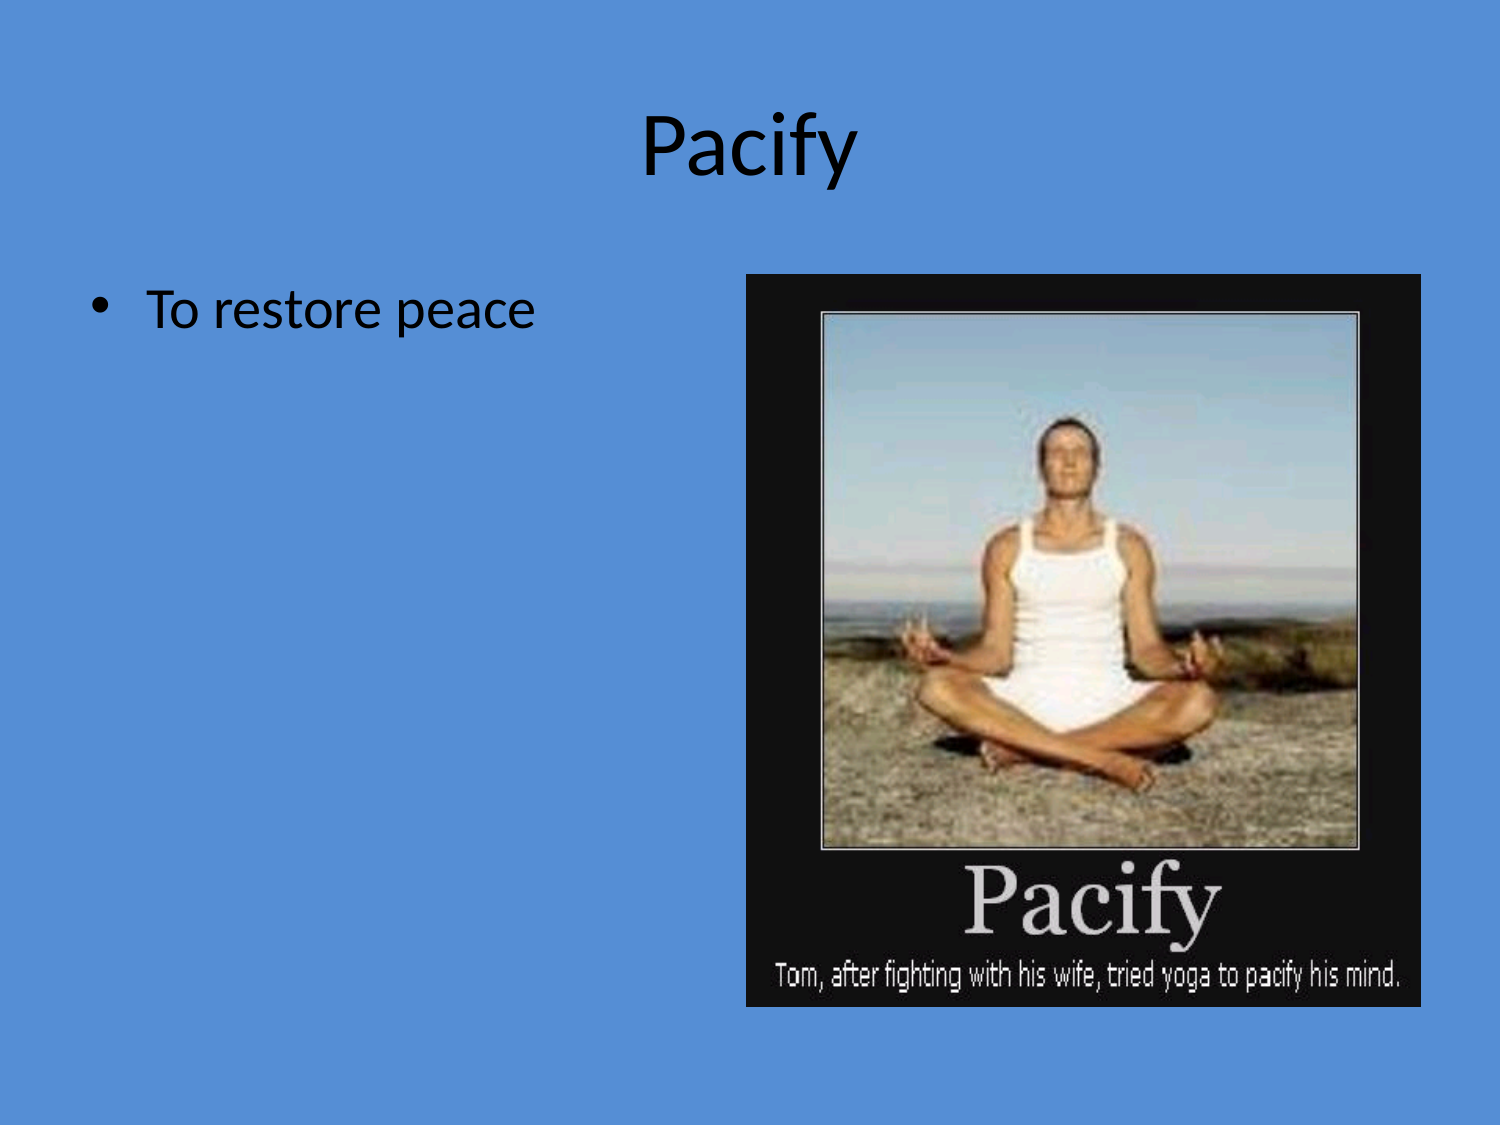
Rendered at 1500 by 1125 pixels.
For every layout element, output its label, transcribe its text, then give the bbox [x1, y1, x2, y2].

title Pacify [75, 45, 1425, 233]
list To restore peace [75, 262, 738, 1005]
picture [746, 274, 1421, 1007]
